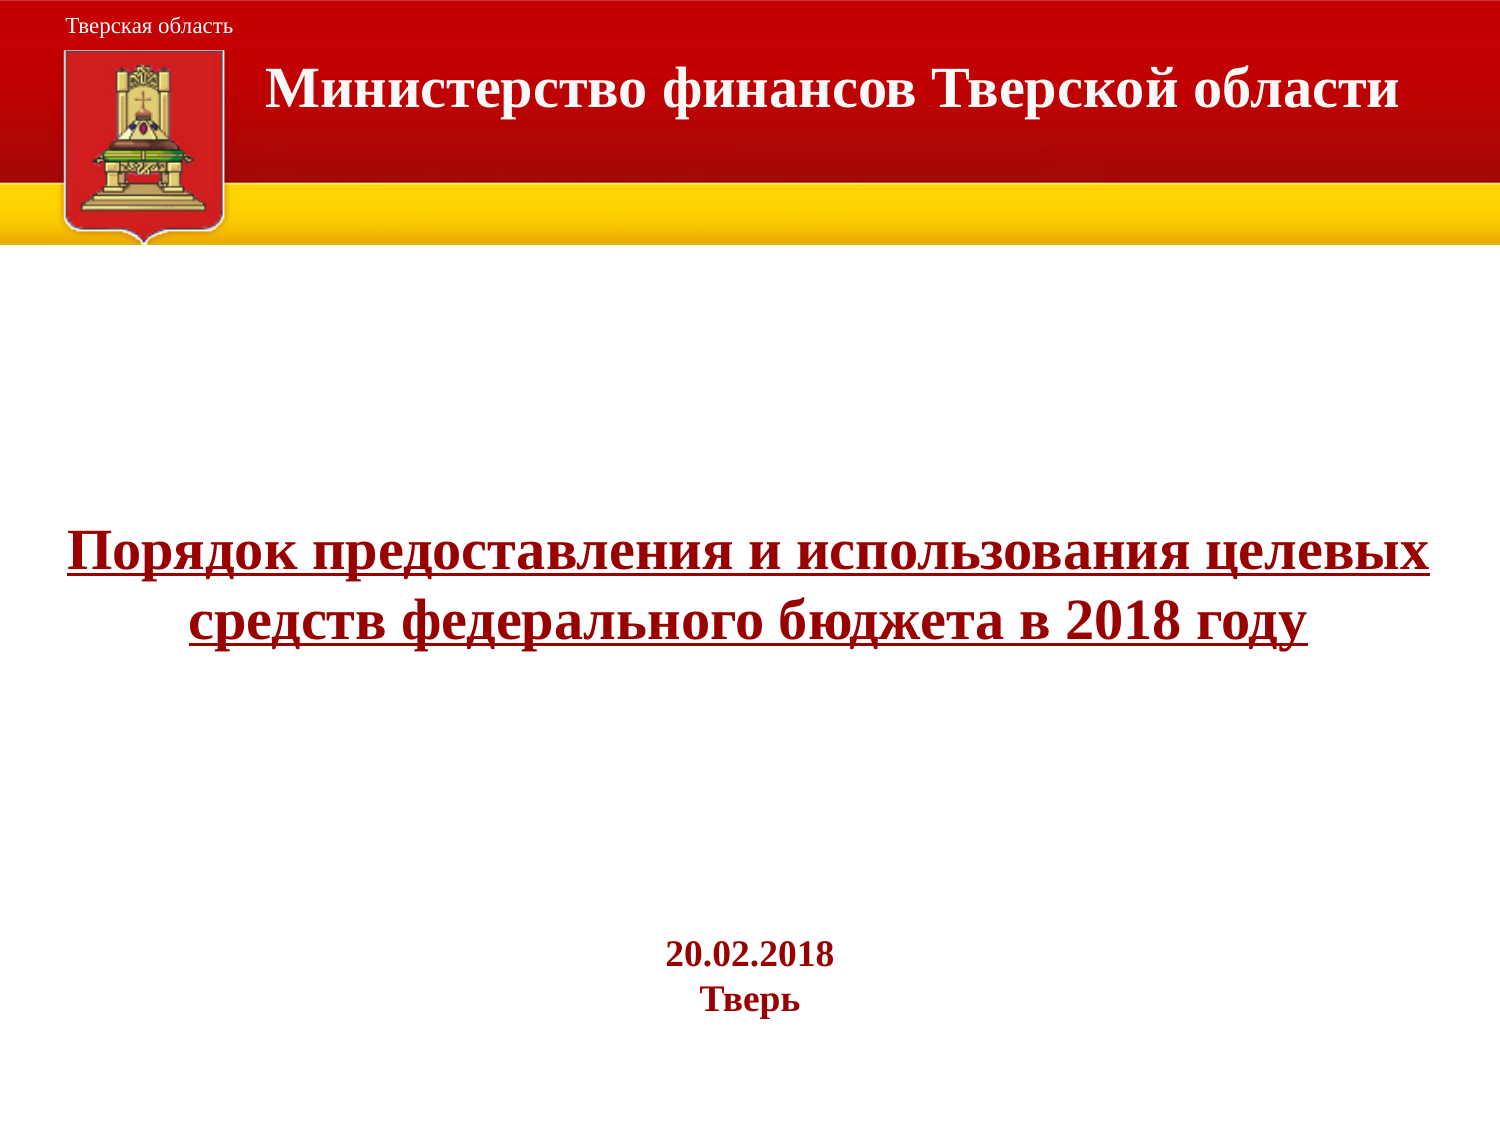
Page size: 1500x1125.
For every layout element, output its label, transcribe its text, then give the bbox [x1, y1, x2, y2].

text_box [0, 0, 1500, 245]
text_box Порядок предоставления и использования целевых средств федерального бюджета в 2018 году [23, 503, 1474, 659]
text_box 20.02.2018 Тверь [645, 921, 855, 1027]
